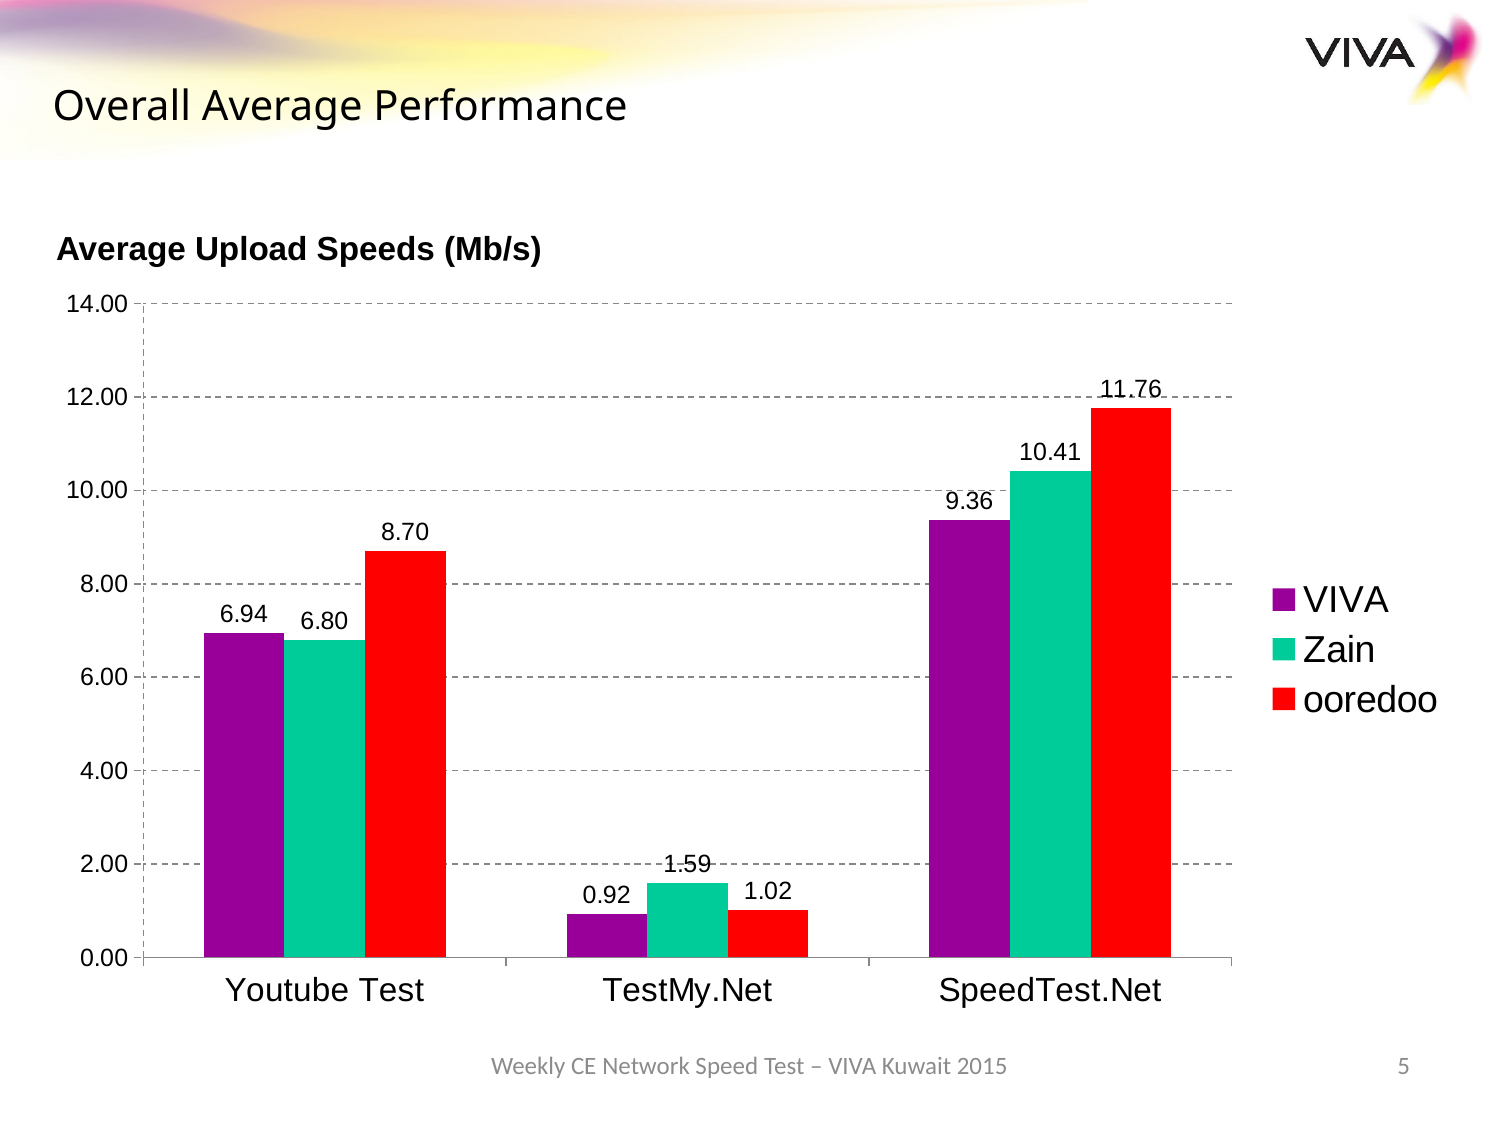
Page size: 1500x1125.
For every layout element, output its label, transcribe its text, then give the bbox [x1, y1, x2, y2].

picture [0, 0, 1089, 160]
text_box Overall Average Performance [37, 24, 1278, 184]
chart [37, 275, 1463, 1024]
text_box 5 [1074, 1042, 1425, 1103]
picture [1300, 12, 1485, 105]
text_box Weekly CE Network Speed Test – VIVA Kuwait 2015 [205, 1042, 1074, 1103]
text_box Average Upload Speeds (Mb/s) [41, 219, 1093, 273]
